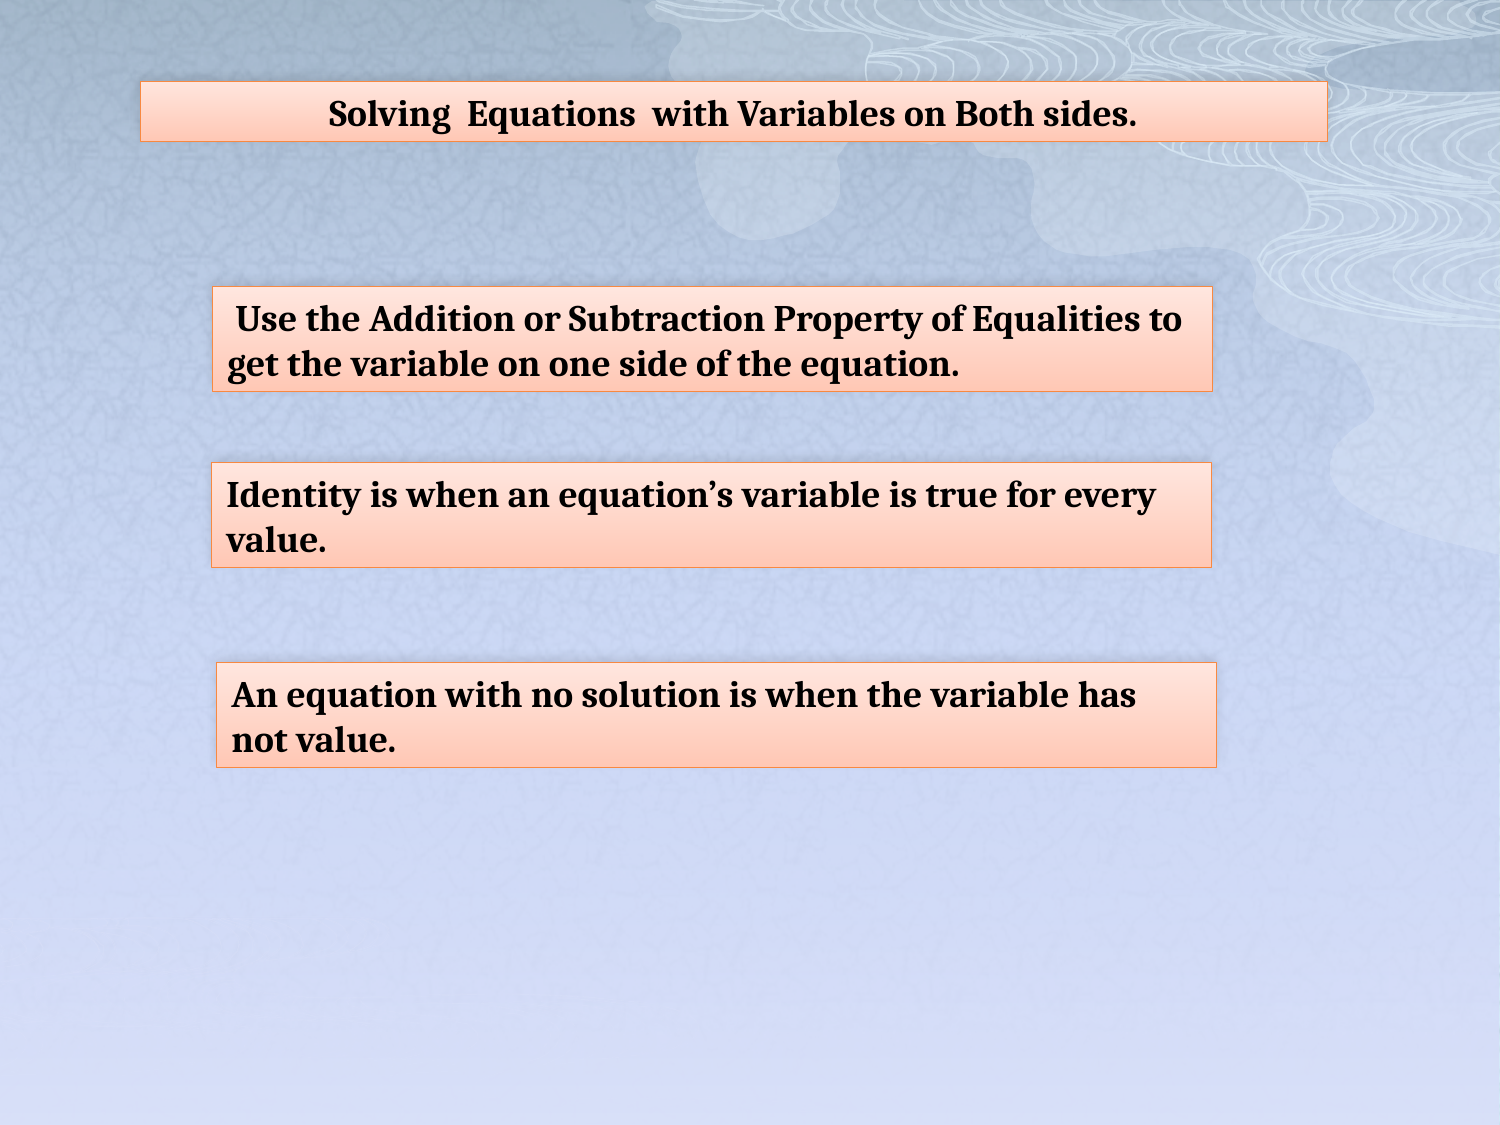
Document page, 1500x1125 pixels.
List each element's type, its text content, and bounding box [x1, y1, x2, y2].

text_box Use the Addition or Subtraction Property of Equalities to get the variable on one side of the equation. [212, 286, 1213, 392]
text_box An equation with no solution is when the variable has not value. [216, 662, 1217, 768]
text_box Solving Equations with Variables on Both sides. [140, 81, 1328, 142]
text_box Identity is when an equation’s variable is true for every value. [211, 462, 1212, 568]
